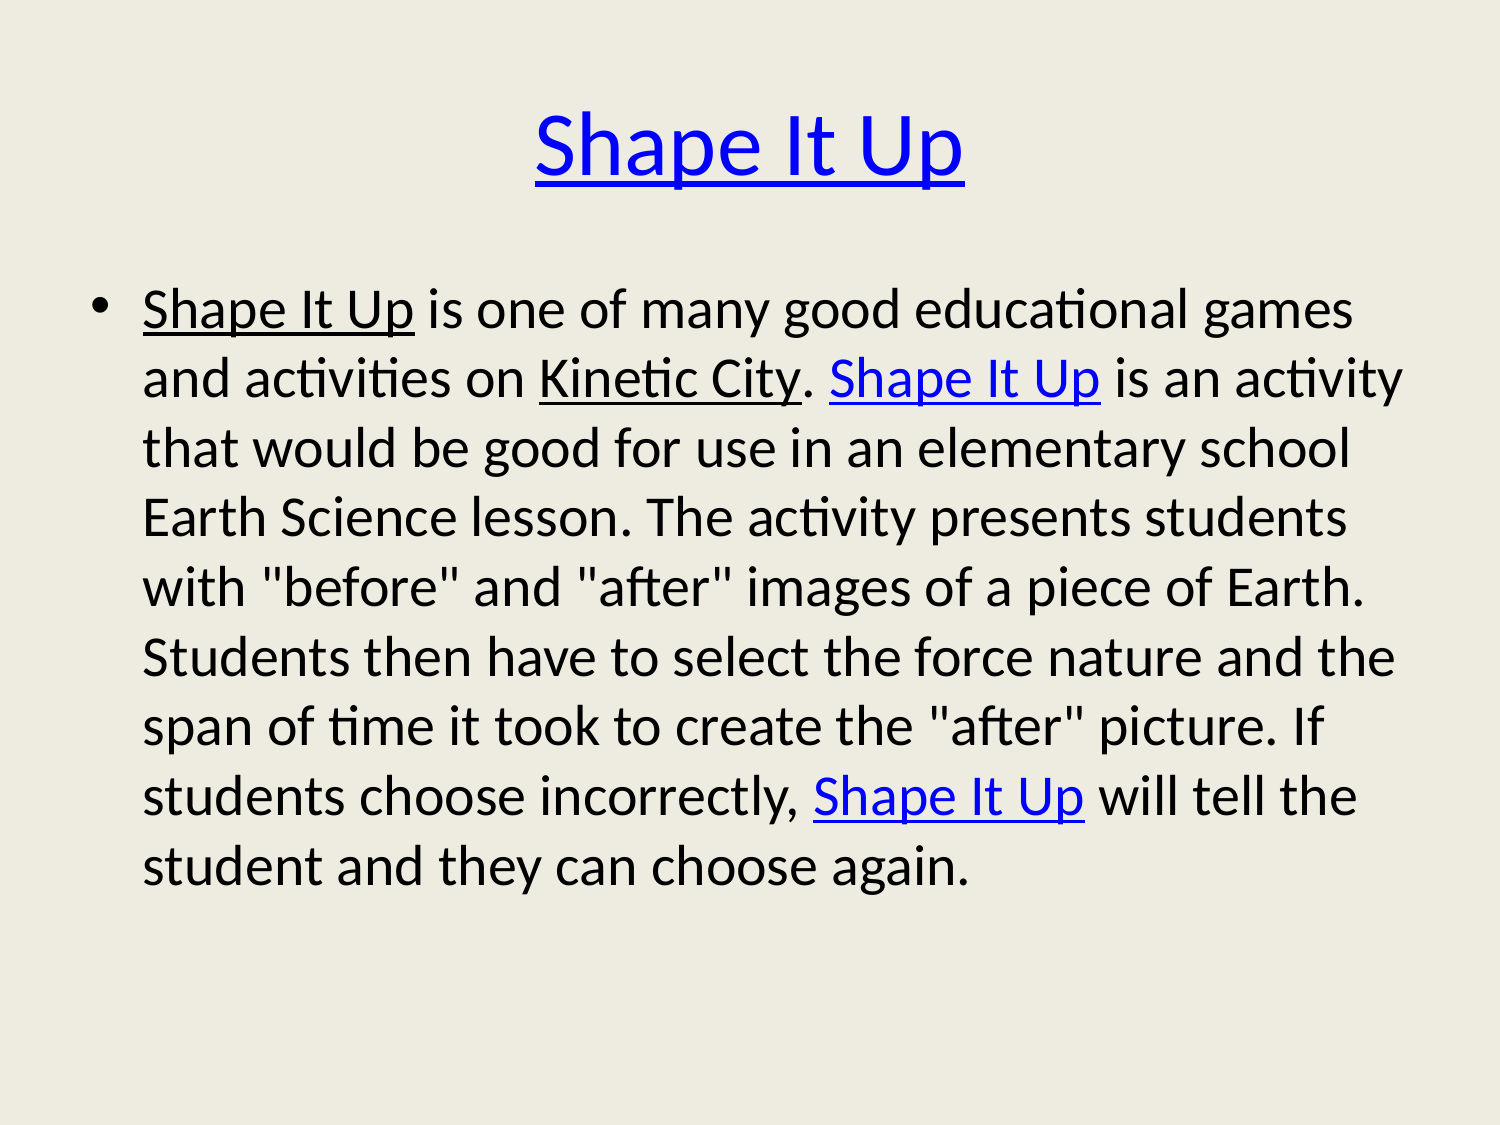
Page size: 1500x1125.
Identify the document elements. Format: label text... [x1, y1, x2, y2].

title Shape It Up [75, 45, 1425, 233]
list Shape It Up is one of many good educational games and activities on Kinetic City. Shape It Up is an activity that would be good for use in an elementary school Earth Science lesson. The activity presents students with "before" and "after" images of a piece of Earth. Students then have to select the force nature and the span of time it took to create the "after" picture. If students choose incorrectly, Shape It Up will tell the student and they can choose again. [75, 262, 1425, 1005]
